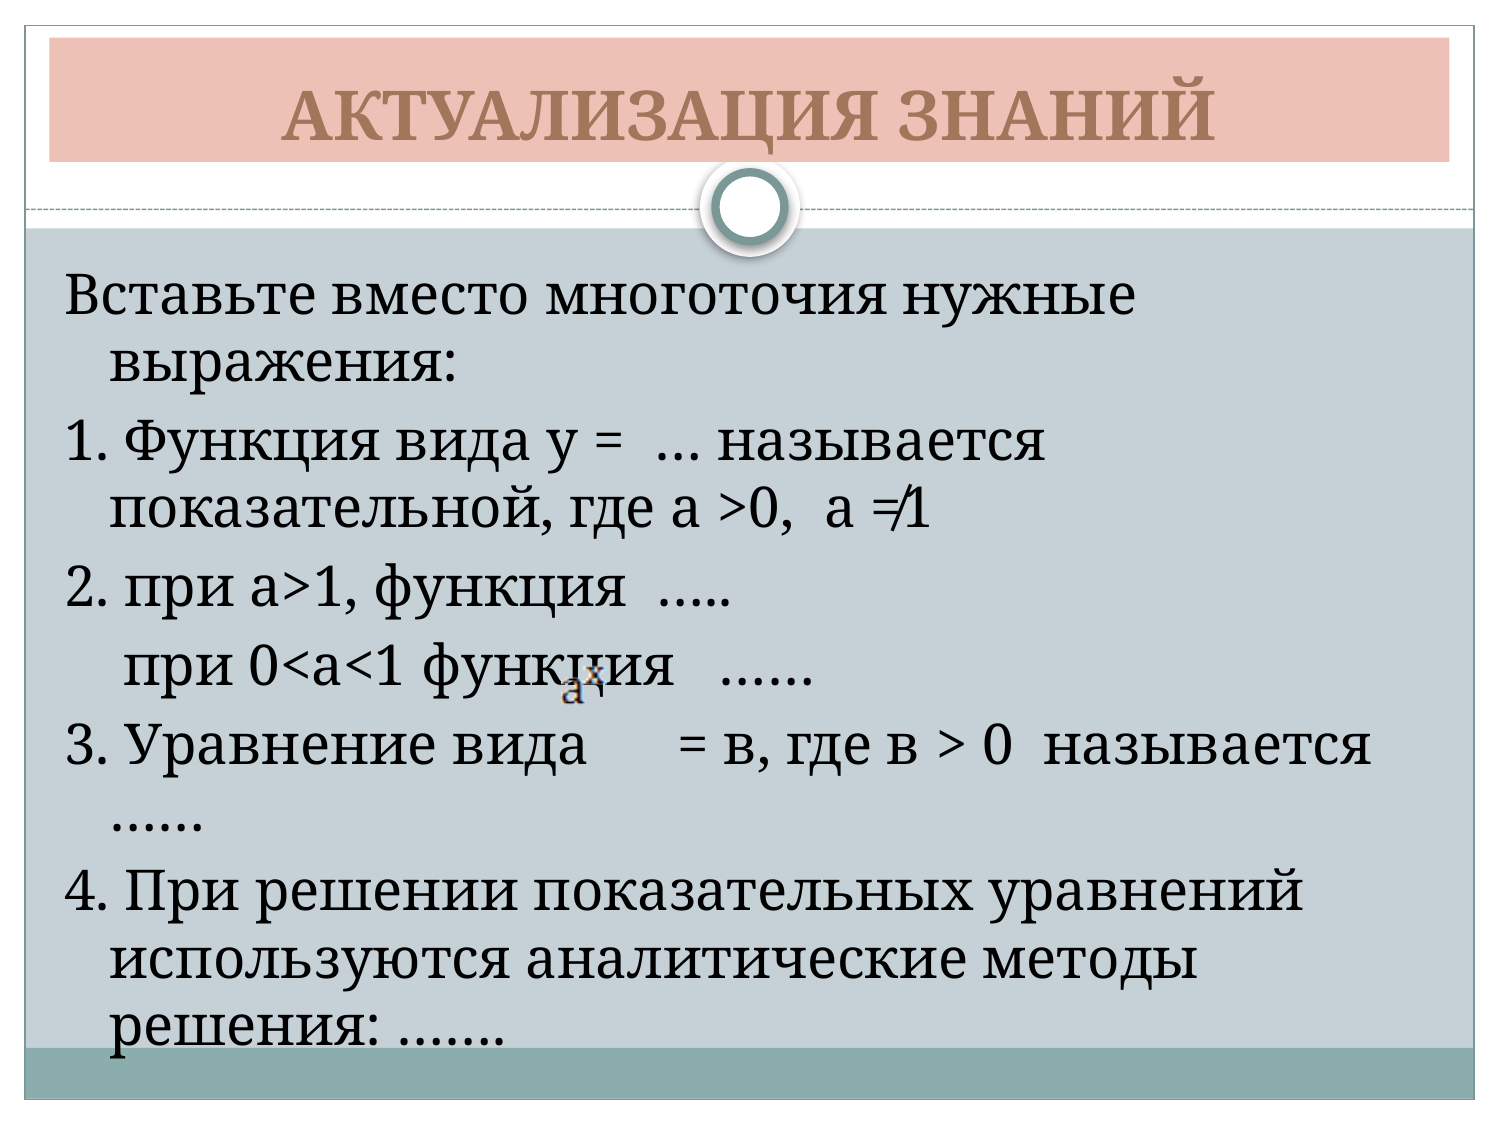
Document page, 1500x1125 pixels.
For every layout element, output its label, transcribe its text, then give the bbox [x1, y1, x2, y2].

title Актуализация знаний [49, 107, 1450, 162]
picture [560, 656, 607, 729]
list Вставьте вместо многоточия нужные выражения: 1. Функция вида у = … называется показательной, где а >0, а ≠1 2. при а>1, функция ….. при 0<а<1 функция …… 3. Уравнение вида = в, где в > 0 называется …… 4. При решении показательных уравнений используются аналитические методы решения: ……. [49, 250, 1445, 1001]
title Актуализация знаний [49, 75, 1450, 106]
text_box [0, 0, 1500, 75]
